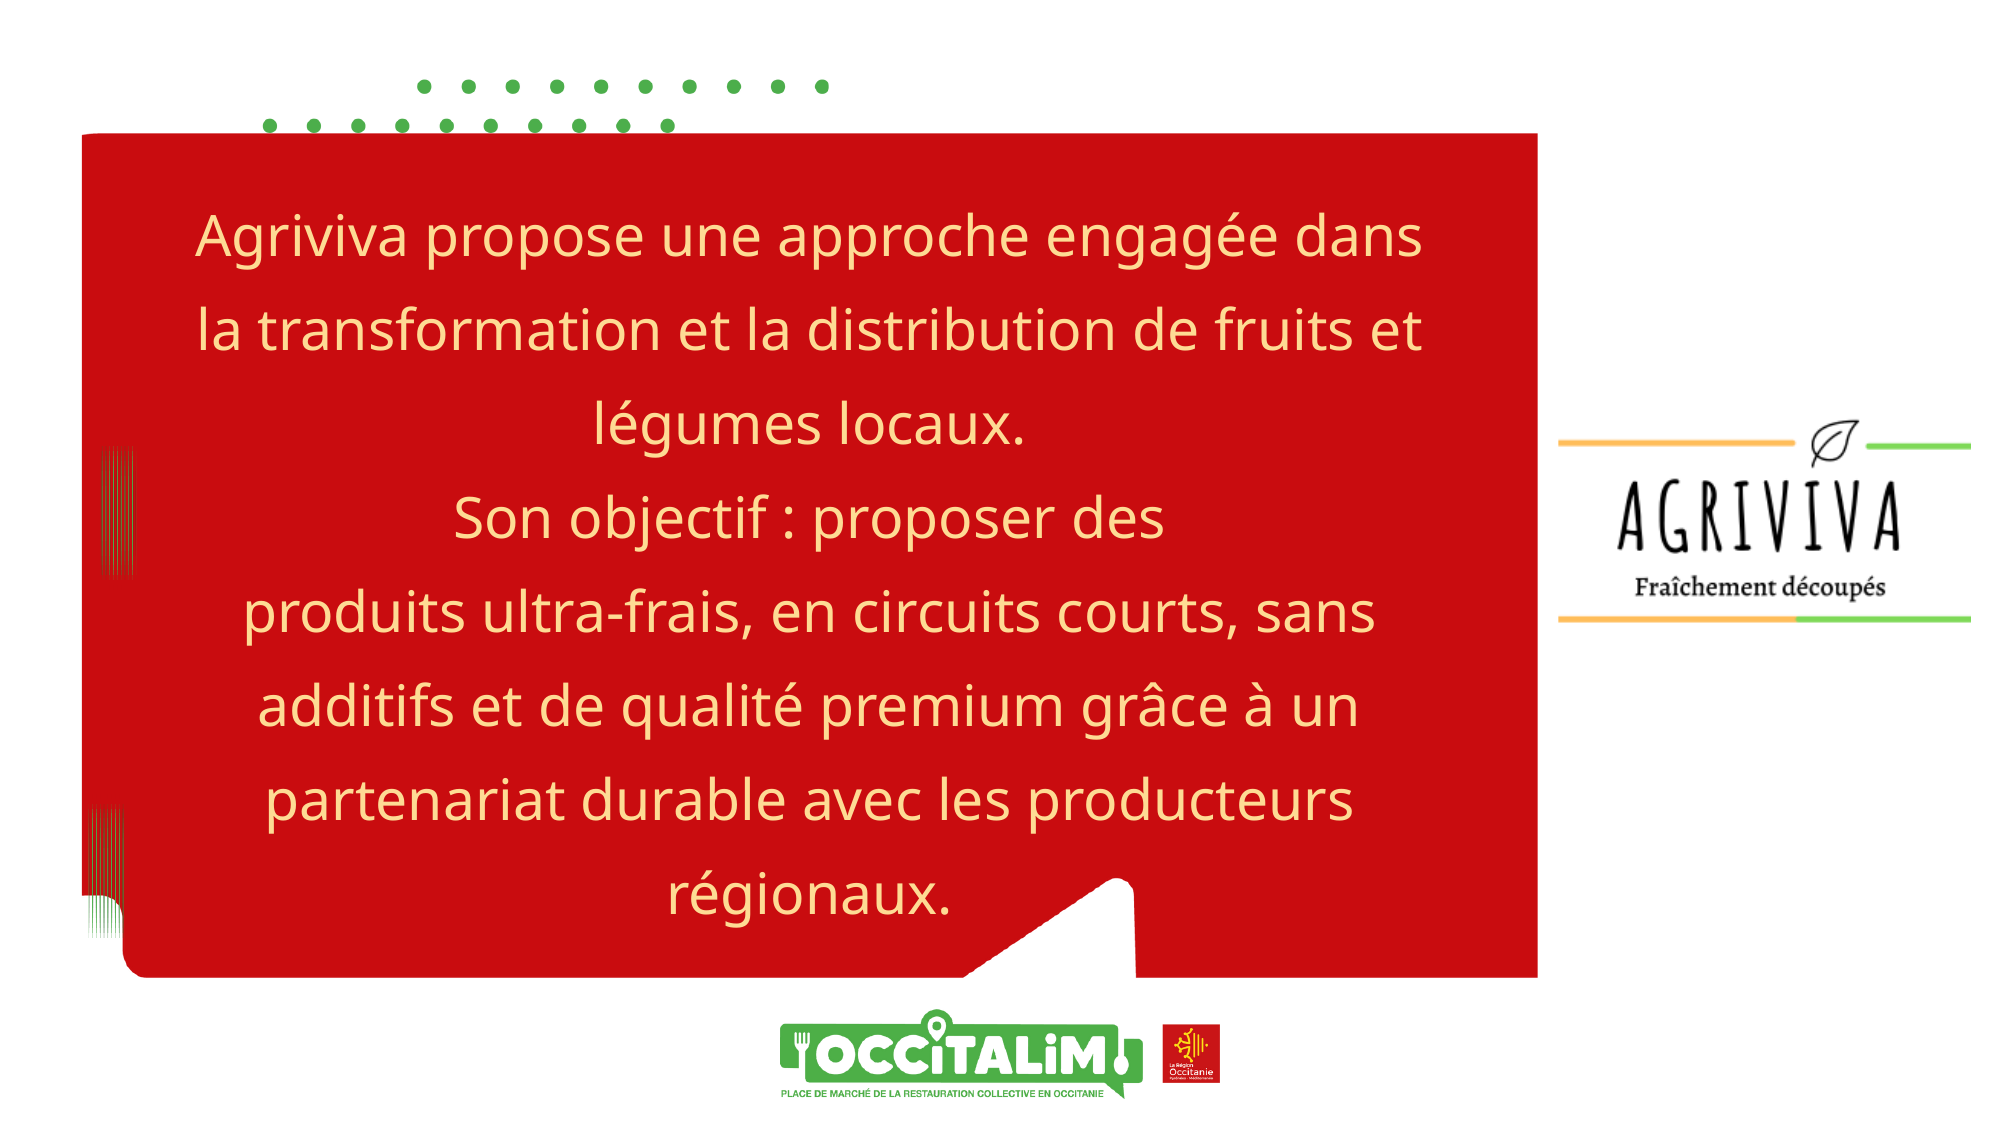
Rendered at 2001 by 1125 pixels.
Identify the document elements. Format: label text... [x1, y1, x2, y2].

text_box [88, 437, 137, 938]
text_box [261, 78, 829, 134]
text_box [780, 1009, 1220, 1099]
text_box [1558, 348, 1971, 762]
text_box Agriviva propose une approche engagée dans la transformation et la distribution de fruits et légumes locaux. Son objectif : proposer des produits ultra-frais, en circuits courts, sans additifs et de qualité premium grâce à un partenariat durable avec les producteurs régionaux. [183, 174, 1436, 926]
text_box [81, 133, 1538, 978]
